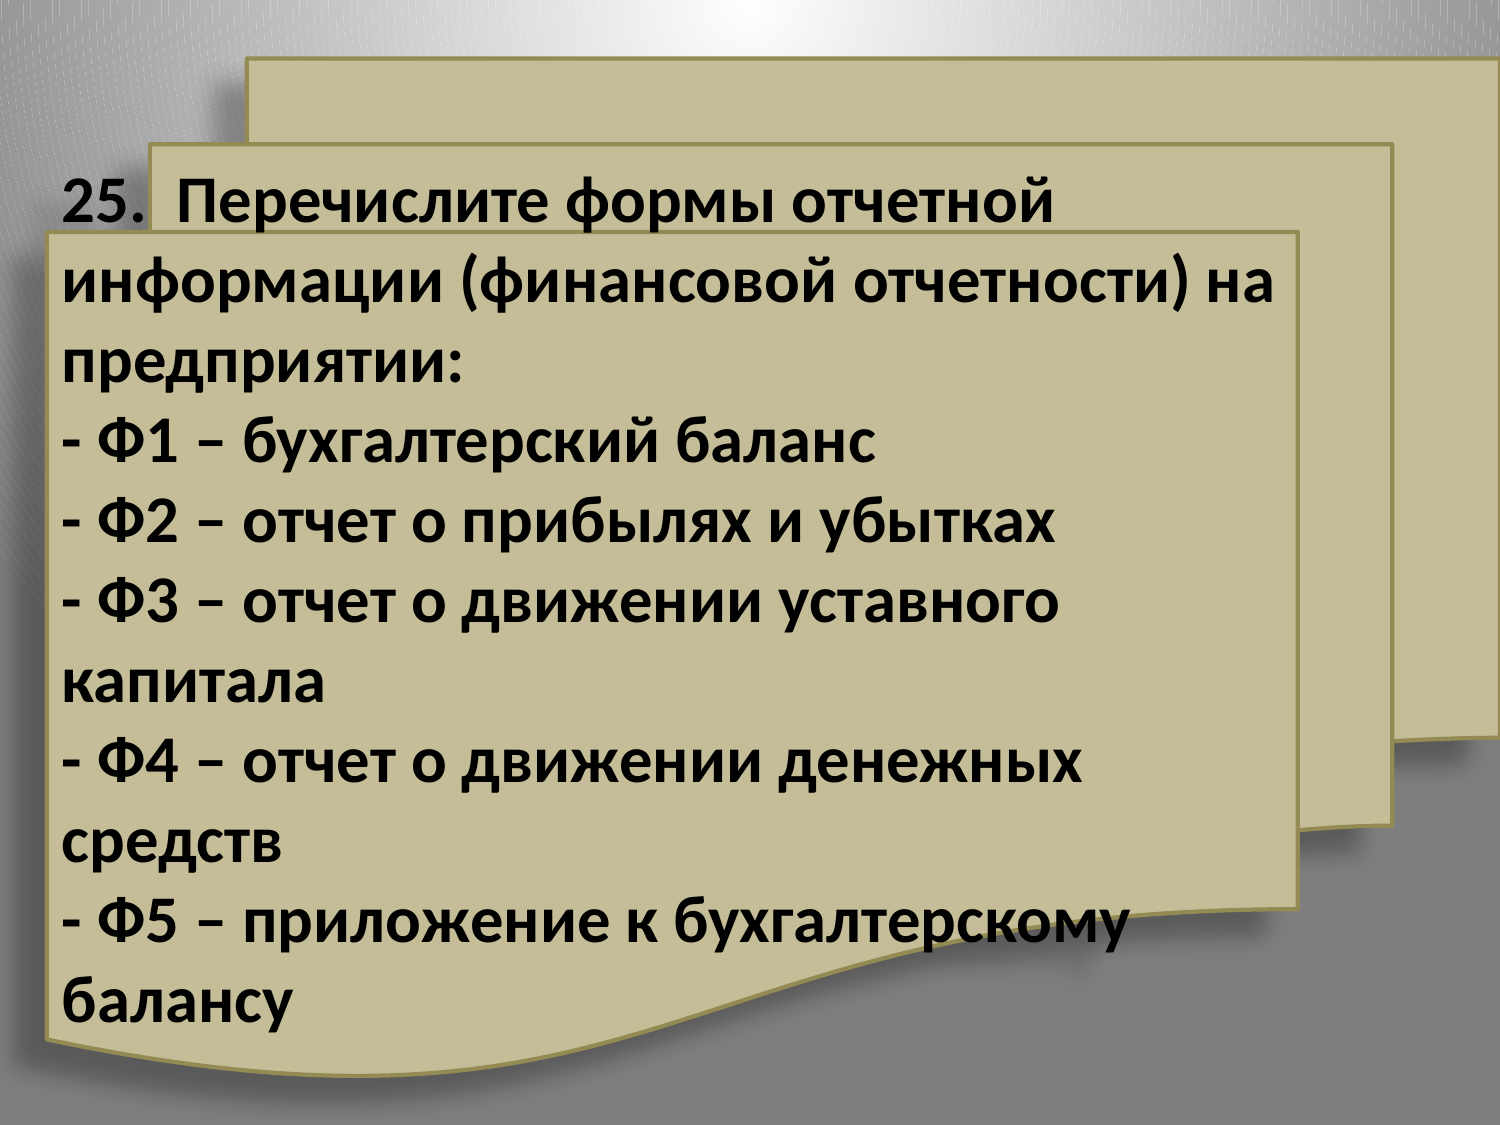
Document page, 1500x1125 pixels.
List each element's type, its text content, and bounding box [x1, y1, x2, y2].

text_box 25. Перечислите формы отчетной информации (финансовой отчетности) на предприятии: - Ф1 – бухгалтерский баланс - Ф2 – отчет о прибылях и убытках - Ф3 – отчет о движении уставного капитала - Ф4 – отчет о движении денежных средств - Ф5 – приложение к бухгалтерскому балансу [44, 56, 1500, 1079]
